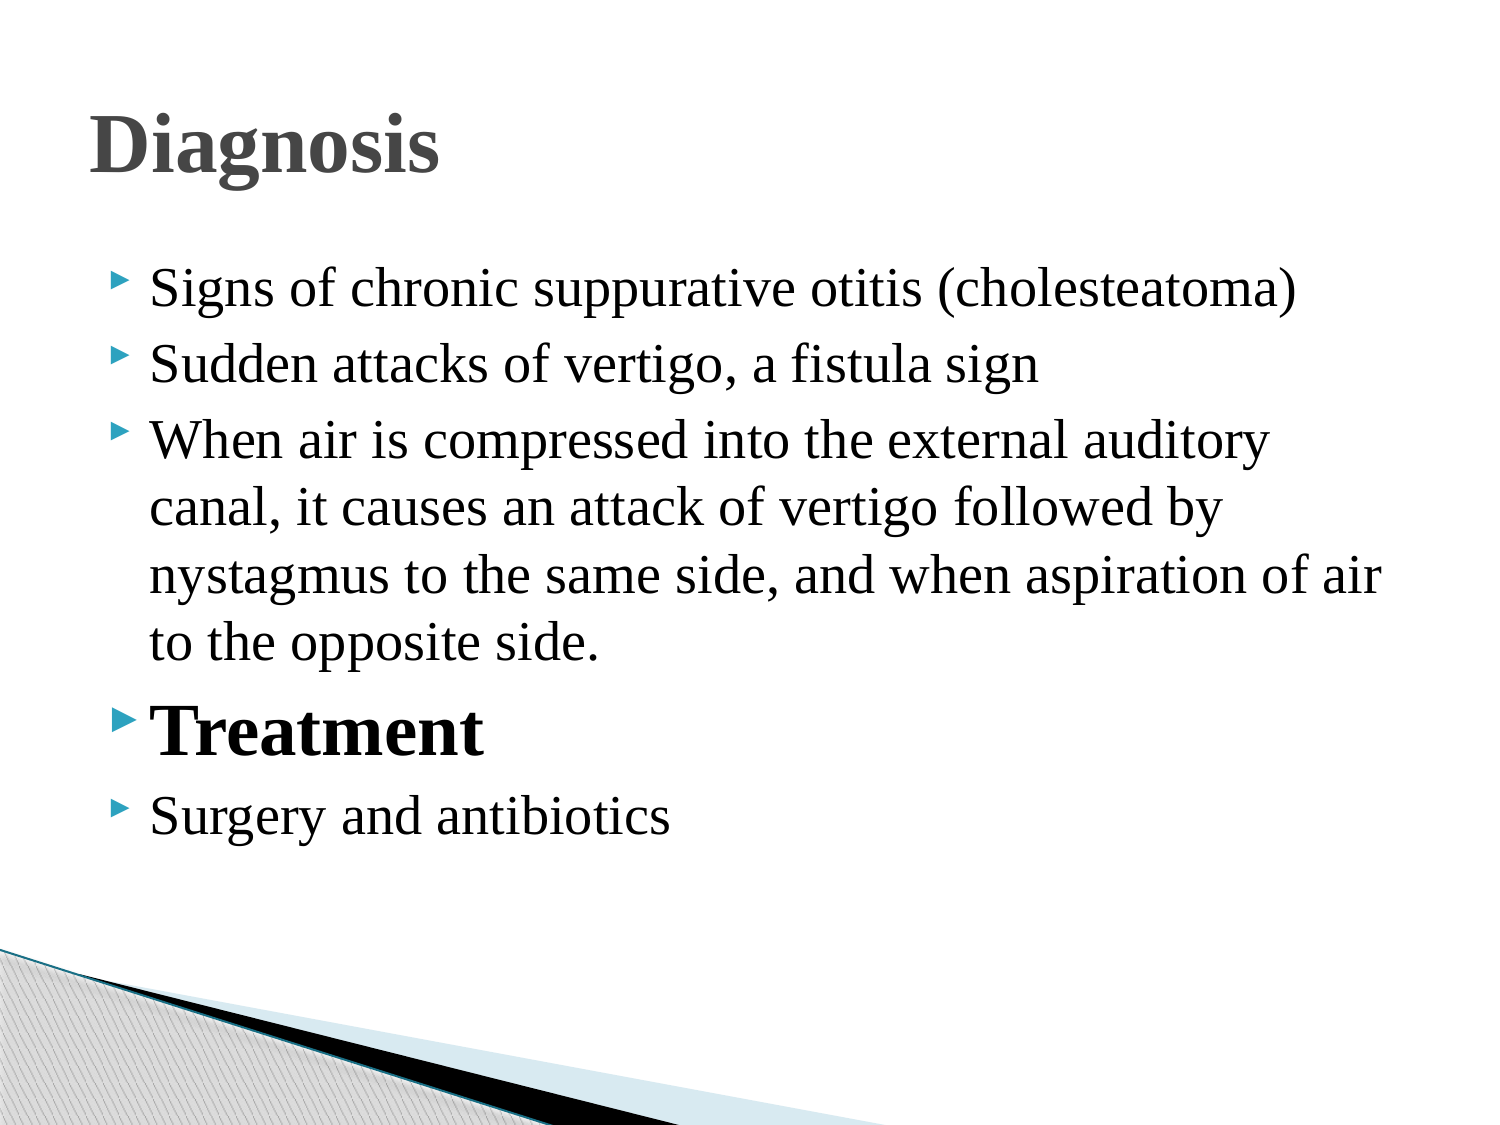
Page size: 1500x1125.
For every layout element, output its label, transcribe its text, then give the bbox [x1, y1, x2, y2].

list Signs of chronic suppurative otitis (cholesteatoma) Sudden attacks of vertigo, a fistula sign When air is compressed into the external auditory canal, it causes an attack of vertigo followed by nystagmus to the same side, and when aspiration of air to the opposite side. Treatment Surgery and antibiotics [75, 243, 1425, 986]
title Diagnosis [75, 45, 1425, 233]
